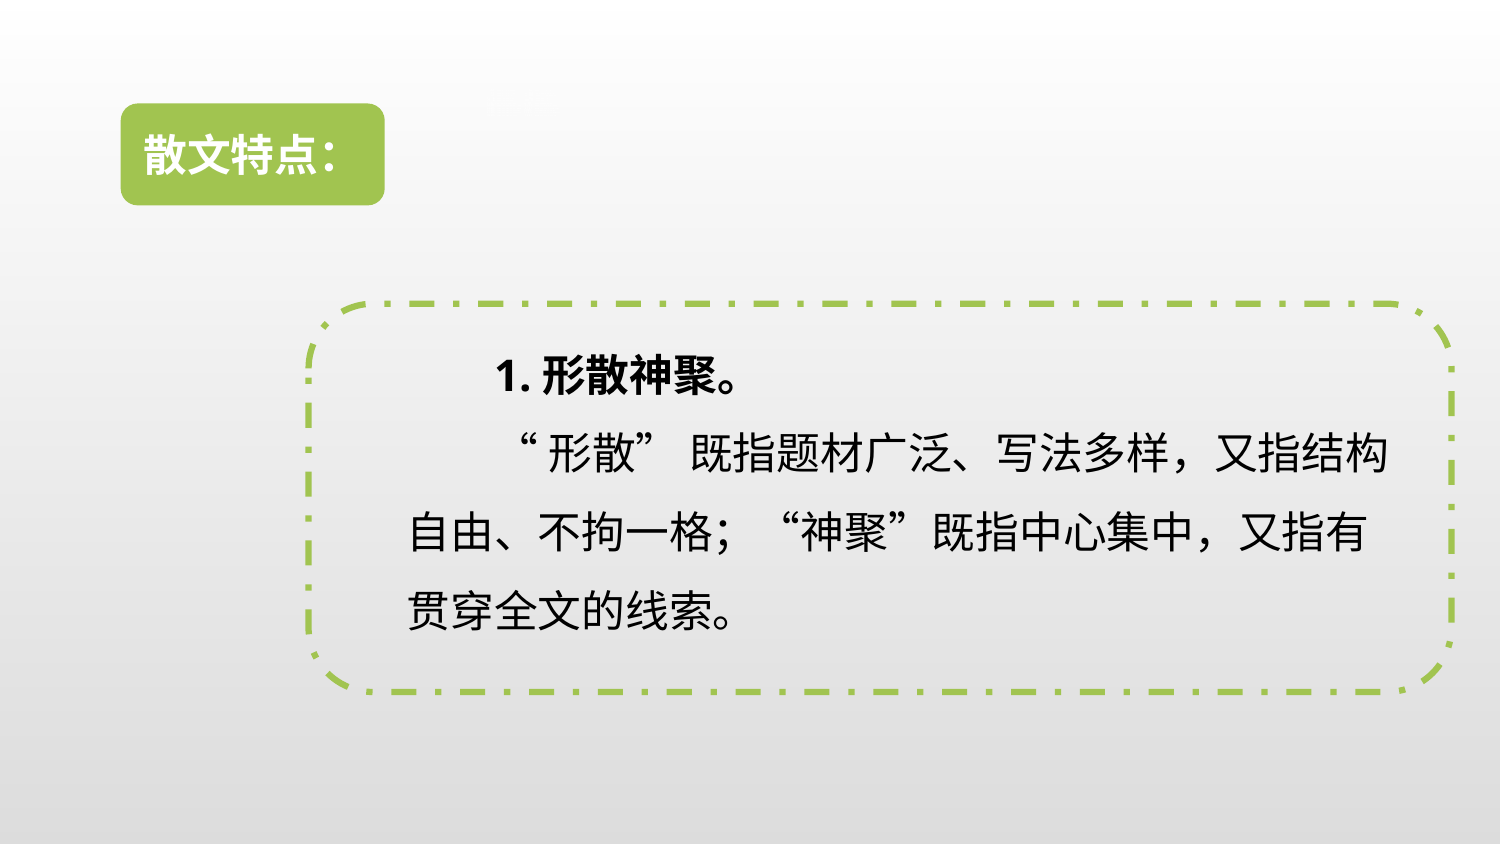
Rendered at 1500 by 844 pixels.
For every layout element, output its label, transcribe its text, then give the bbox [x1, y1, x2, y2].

text_box [307, 302, 1453, 694]
text_box 散文特点： [120, 102, 386, 206]
